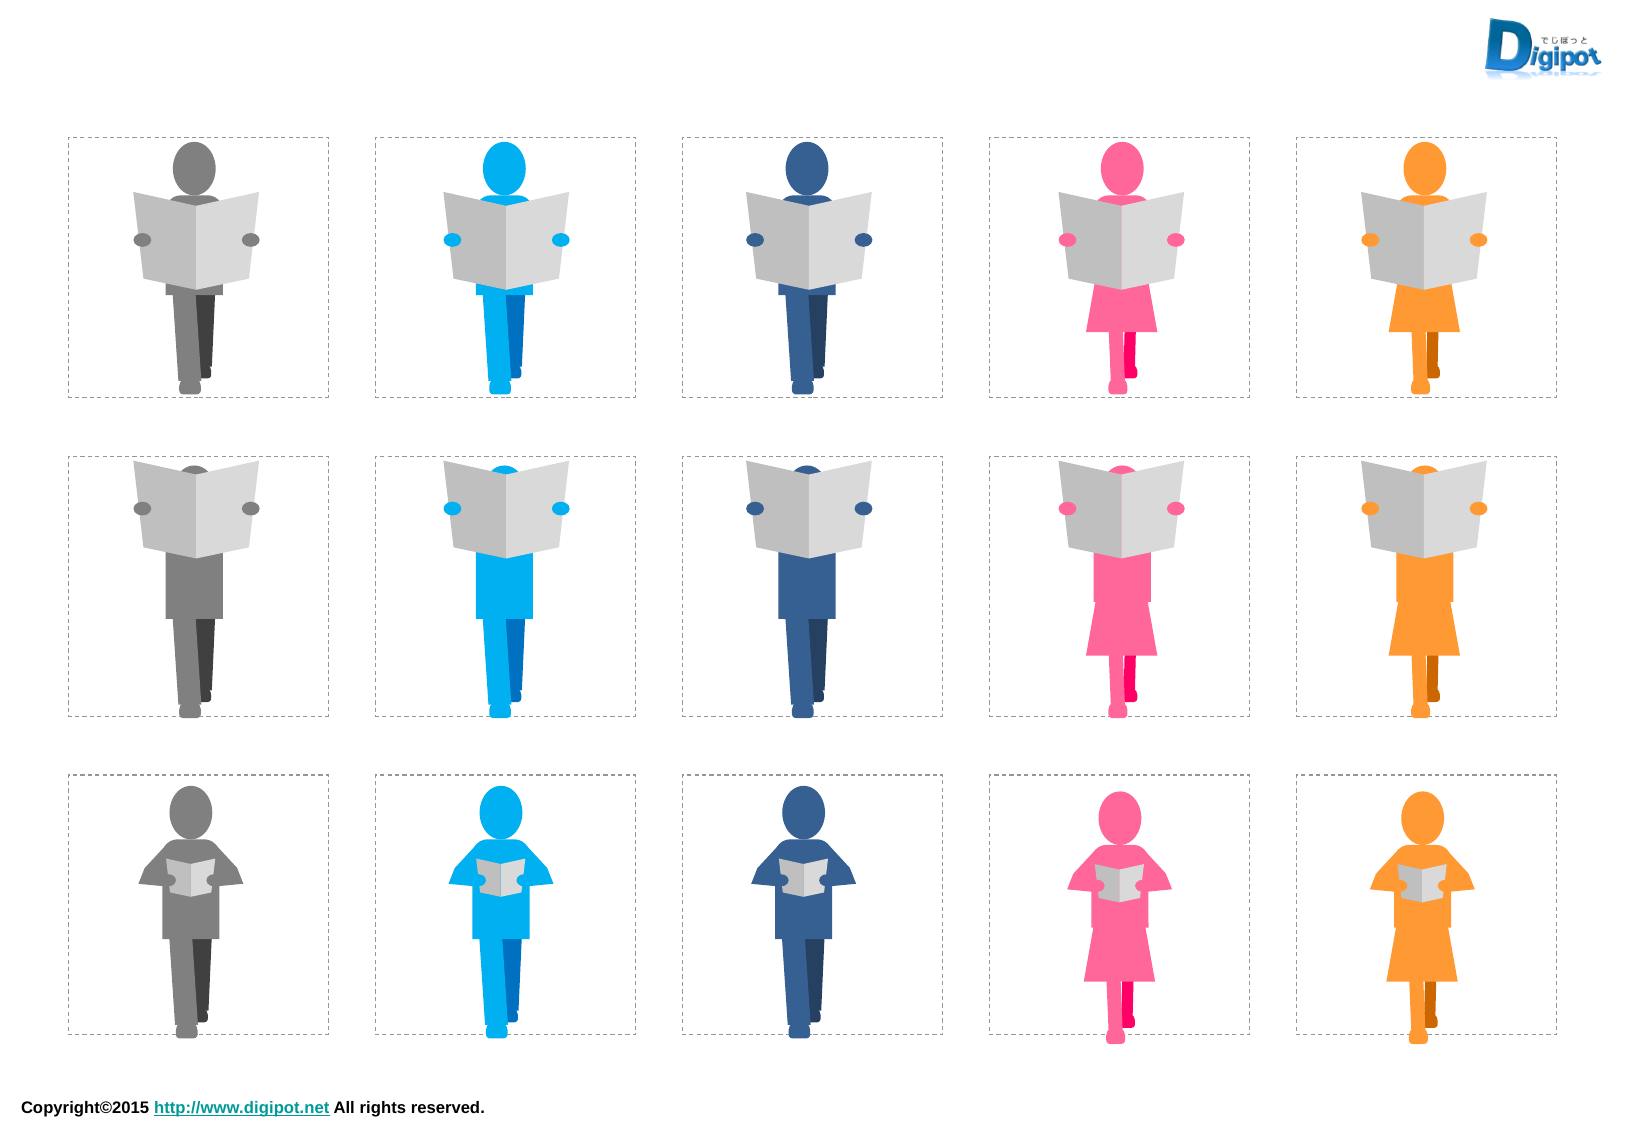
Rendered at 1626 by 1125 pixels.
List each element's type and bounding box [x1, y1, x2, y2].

text_box [443, 141, 571, 395]
text_box [443, 460, 571, 719]
text_box [745, 141, 873, 395]
text_box [141, 785, 240, 1039]
text_box [1058, 141, 1186, 395]
text_box [133, 141, 260, 395]
picture [1485, 18, 1602, 82]
text_box [451, 785, 550, 1039]
text_box [1058, 460, 1186, 719]
text_box [1360, 460, 1488, 719]
text_box [1360, 141, 1488, 395]
text_box [754, 785, 853, 1039]
text_box [133, 460, 260, 719]
text_box [1373, 791, 1472, 1045]
text_box [745, 460, 873, 719]
text_box [1070, 791, 1169, 1045]
